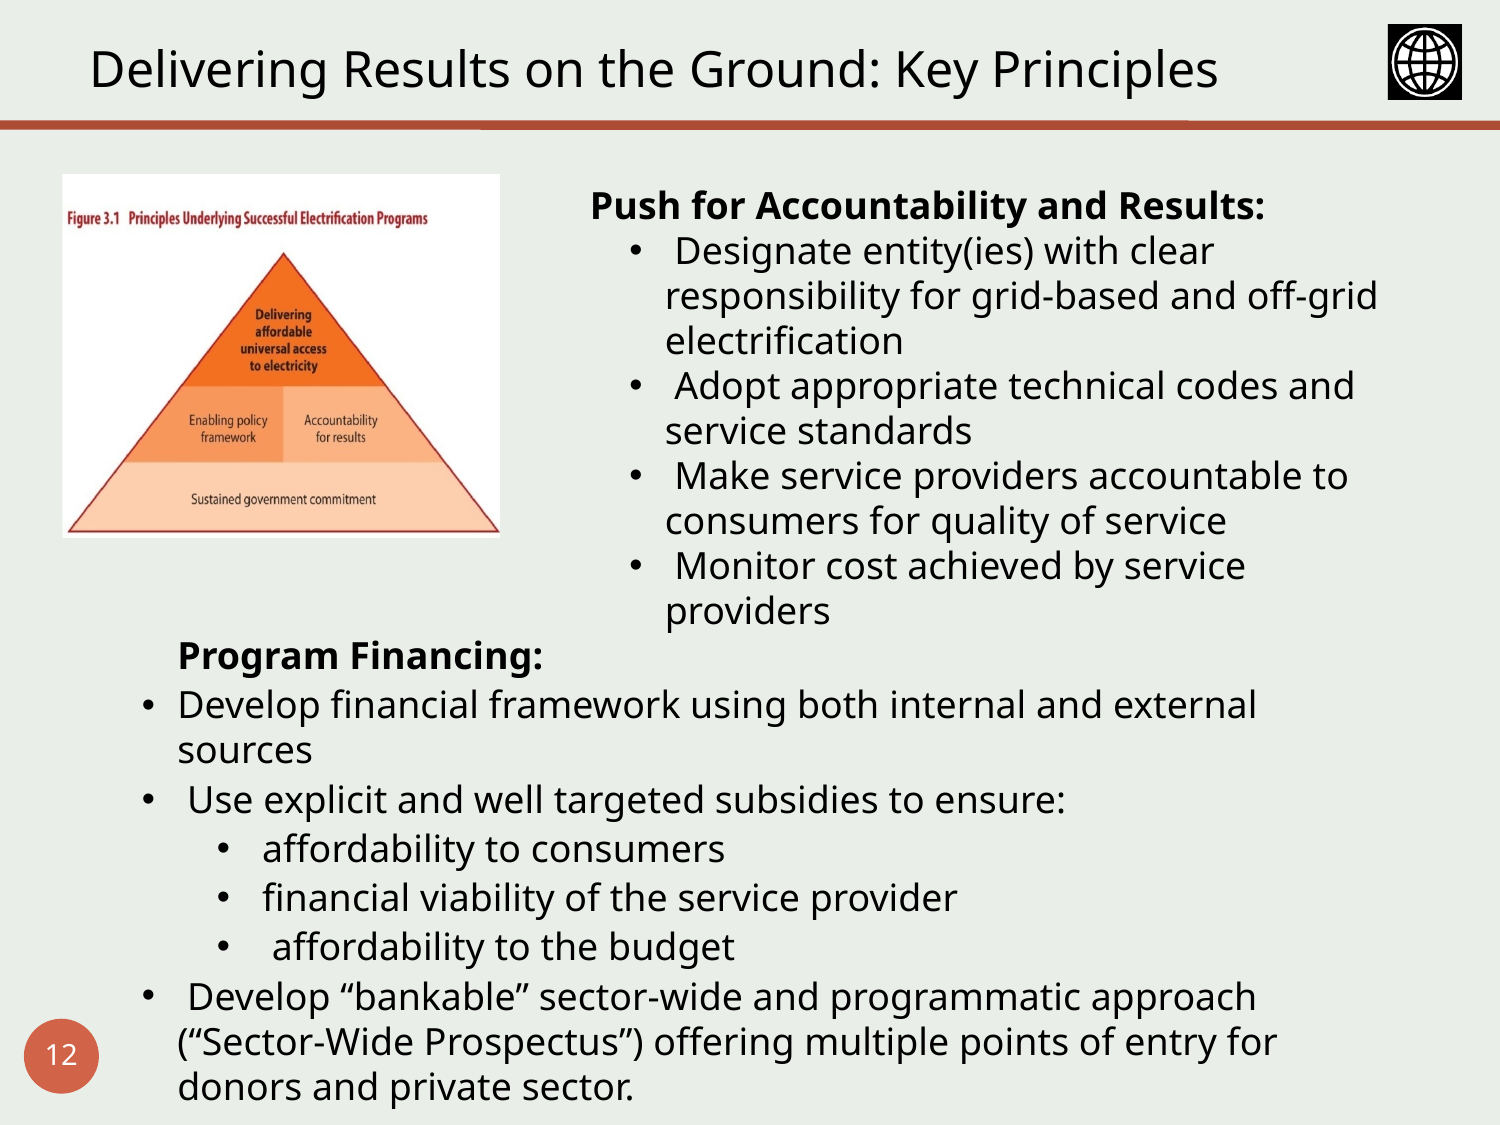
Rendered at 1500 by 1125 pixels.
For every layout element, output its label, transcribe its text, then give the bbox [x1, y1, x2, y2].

text_box Push for Accountability and Results: Designate entity(ies) with clear responsibility for grid-based and off-grid electrification Adopt appropriate technical codes and service standards Make service providers accountable to consumers for quality of service Monitor cost achieved by service providers [574, 174, 1413, 640]
text_box Program Financing: Develop financial framework using both internal and external sources Use explicit and well targeted subsidies to ensure: affordability to consumers financial viability of the service provider affordability to the budget Develop “bankable” sector-wide and programmatic approach (“Sector-Wide Prospectus”) offering multiple points of entry for donors and private sector. [87, 624, 1400, 1115]
picture [1387, 24, 1463, 101]
picture [62, 174, 501, 538]
title Delivering Results on the Ground: Key Principles [75, 24, 1425, 113]
slide_number 12 [23, 1018, 87, 1094]
